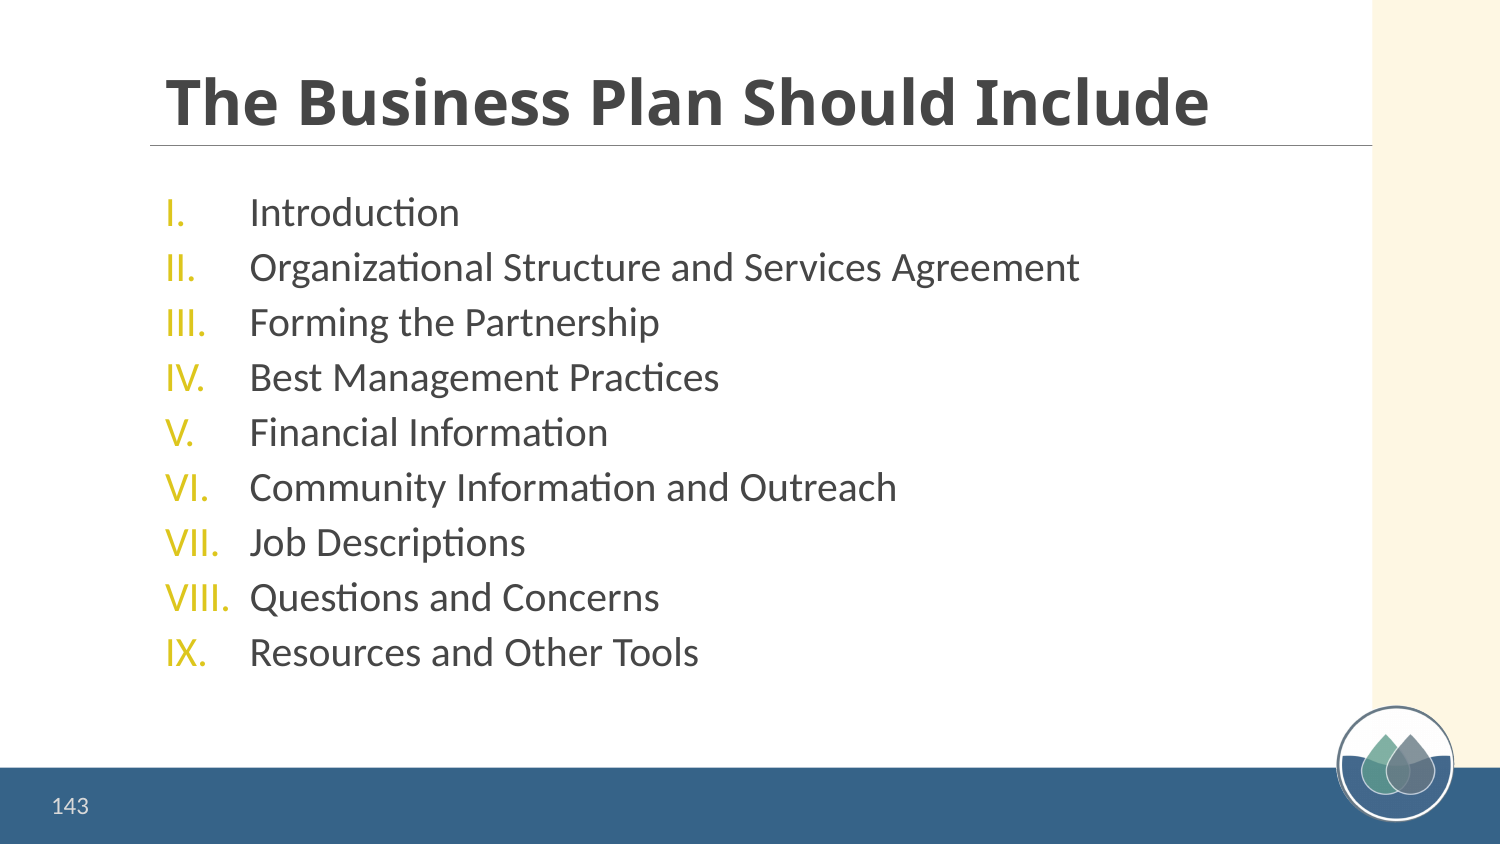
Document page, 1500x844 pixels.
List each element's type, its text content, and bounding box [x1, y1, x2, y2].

title The Business Plan Should Include [150, 21, 1373, 146]
list Introduction Organizational Structure and Services Agreement Forming the Partnership Best Management Practices Financial Information Community Information and Outreach Job Descriptions Questions and Concerns Resources and Other Tools [150, 171, 1373, 760]
slide_number 143 [16, 782, 124, 828]
